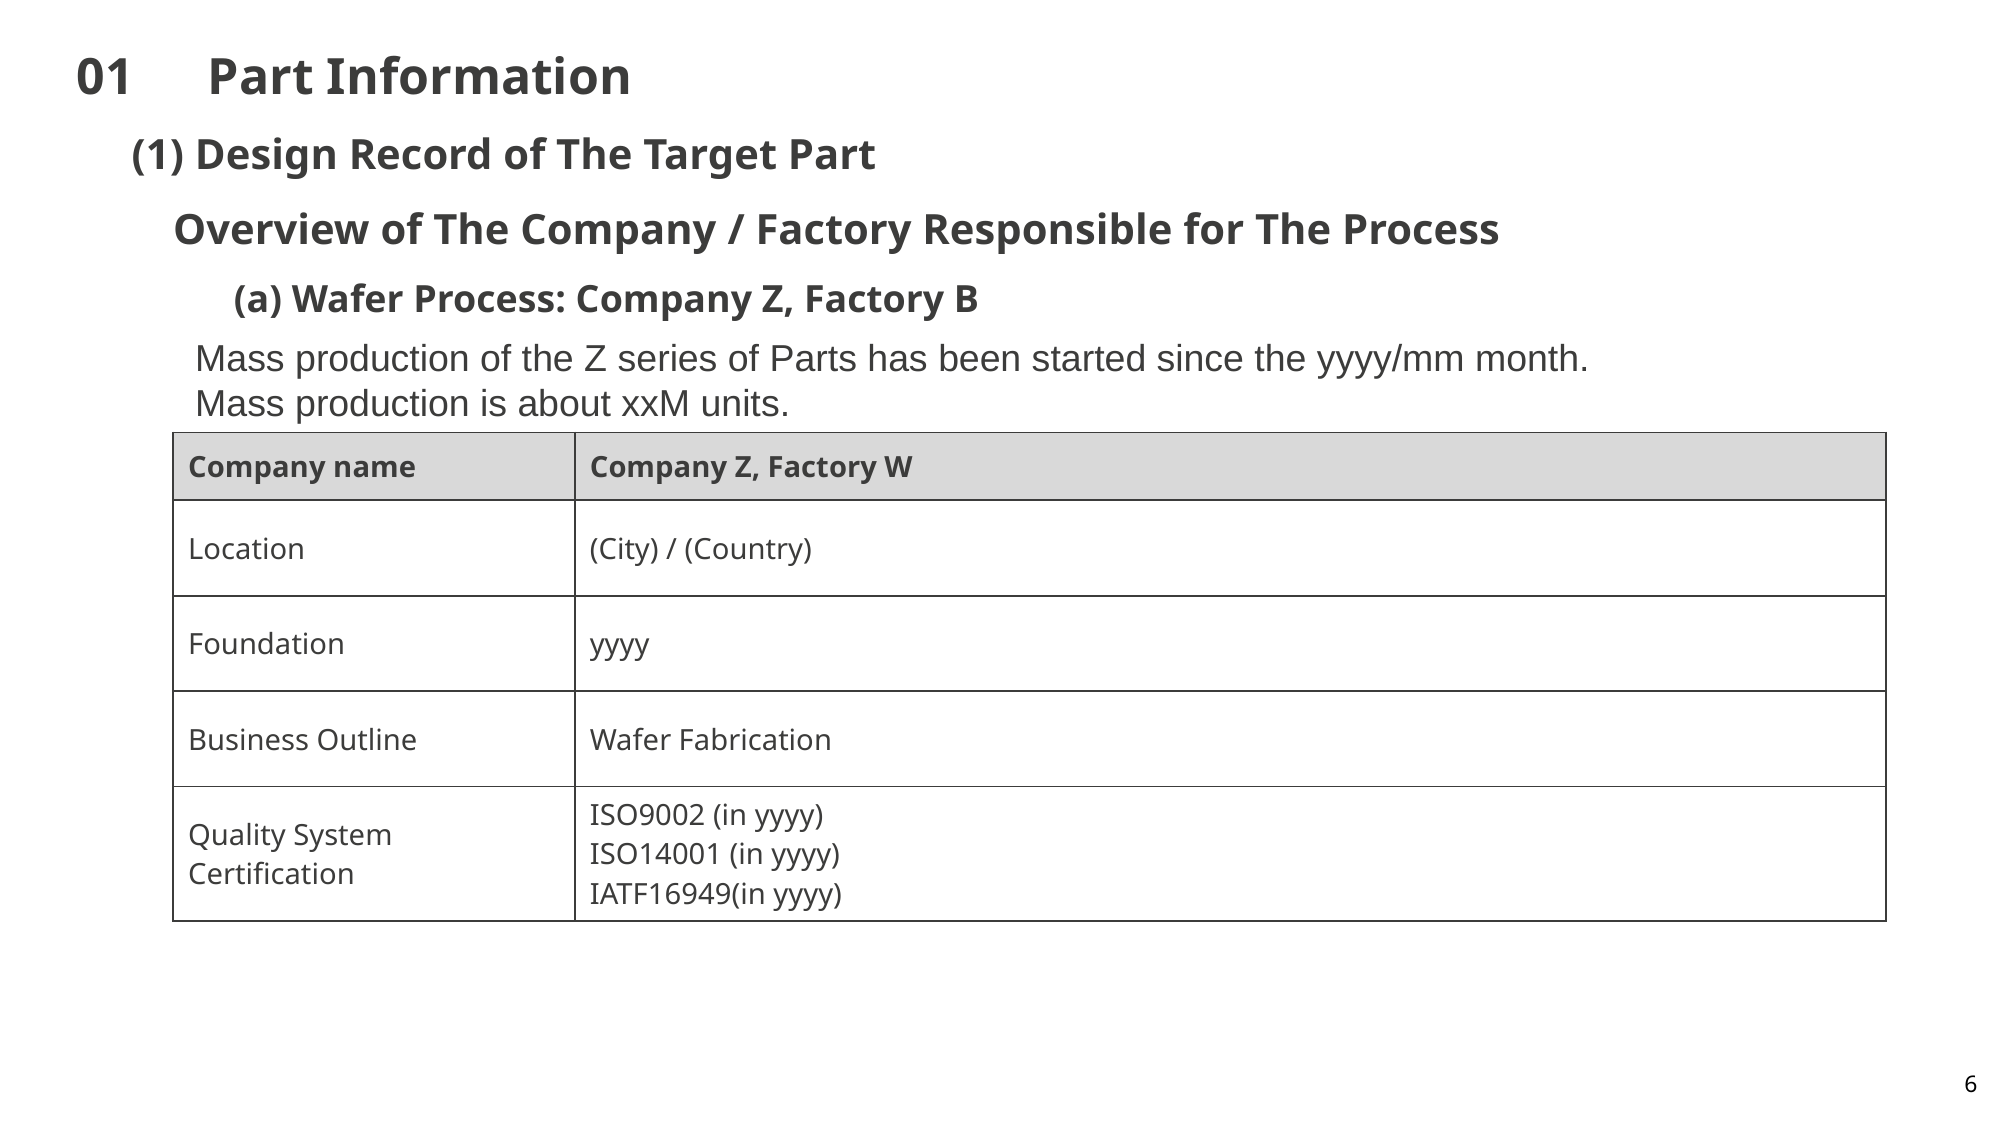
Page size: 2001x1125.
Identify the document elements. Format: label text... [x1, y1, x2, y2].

table_cell Foundation [174, 597, 574, 690]
table_header Company Z, Factory W [576, 433, 1885, 499]
table_cell yyyy [576, 597, 1885, 690]
text_box (a) Wafer Process: Company Z, Factory B [219, 267, 995, 327]
table_cell ISO9002 (in yyyy) ISO14001 (in yyyy) IATF16949(in yyyy) [576, 787, 1885, 920]
table_cell Quality System Certification [174, 787, 574, 920]
table_cell Wafer Fabrication [576, 692, 1885, 786]
title 01 Part Information [0, 0, 1877, 123]
text_box (1) Design Record of The Target Part [54, 121, 1237, 197]
table_cell Business Outline [174, 692, 574, 786]
table_cell (City) / (Country) [576, 501, 1885, 595]
text_box Mass production of the Z series of Parts has been started since the yyyy/mm month. Mass production is about xxM units. [180, 326, 1606, 431]
table_cell Location [174, 501, 574, 595]
table_header Company name [174, 433, 574, 499]
text_box Overview of The Company / Factory Responsible for The Process [173, 196, 1650, 271]
